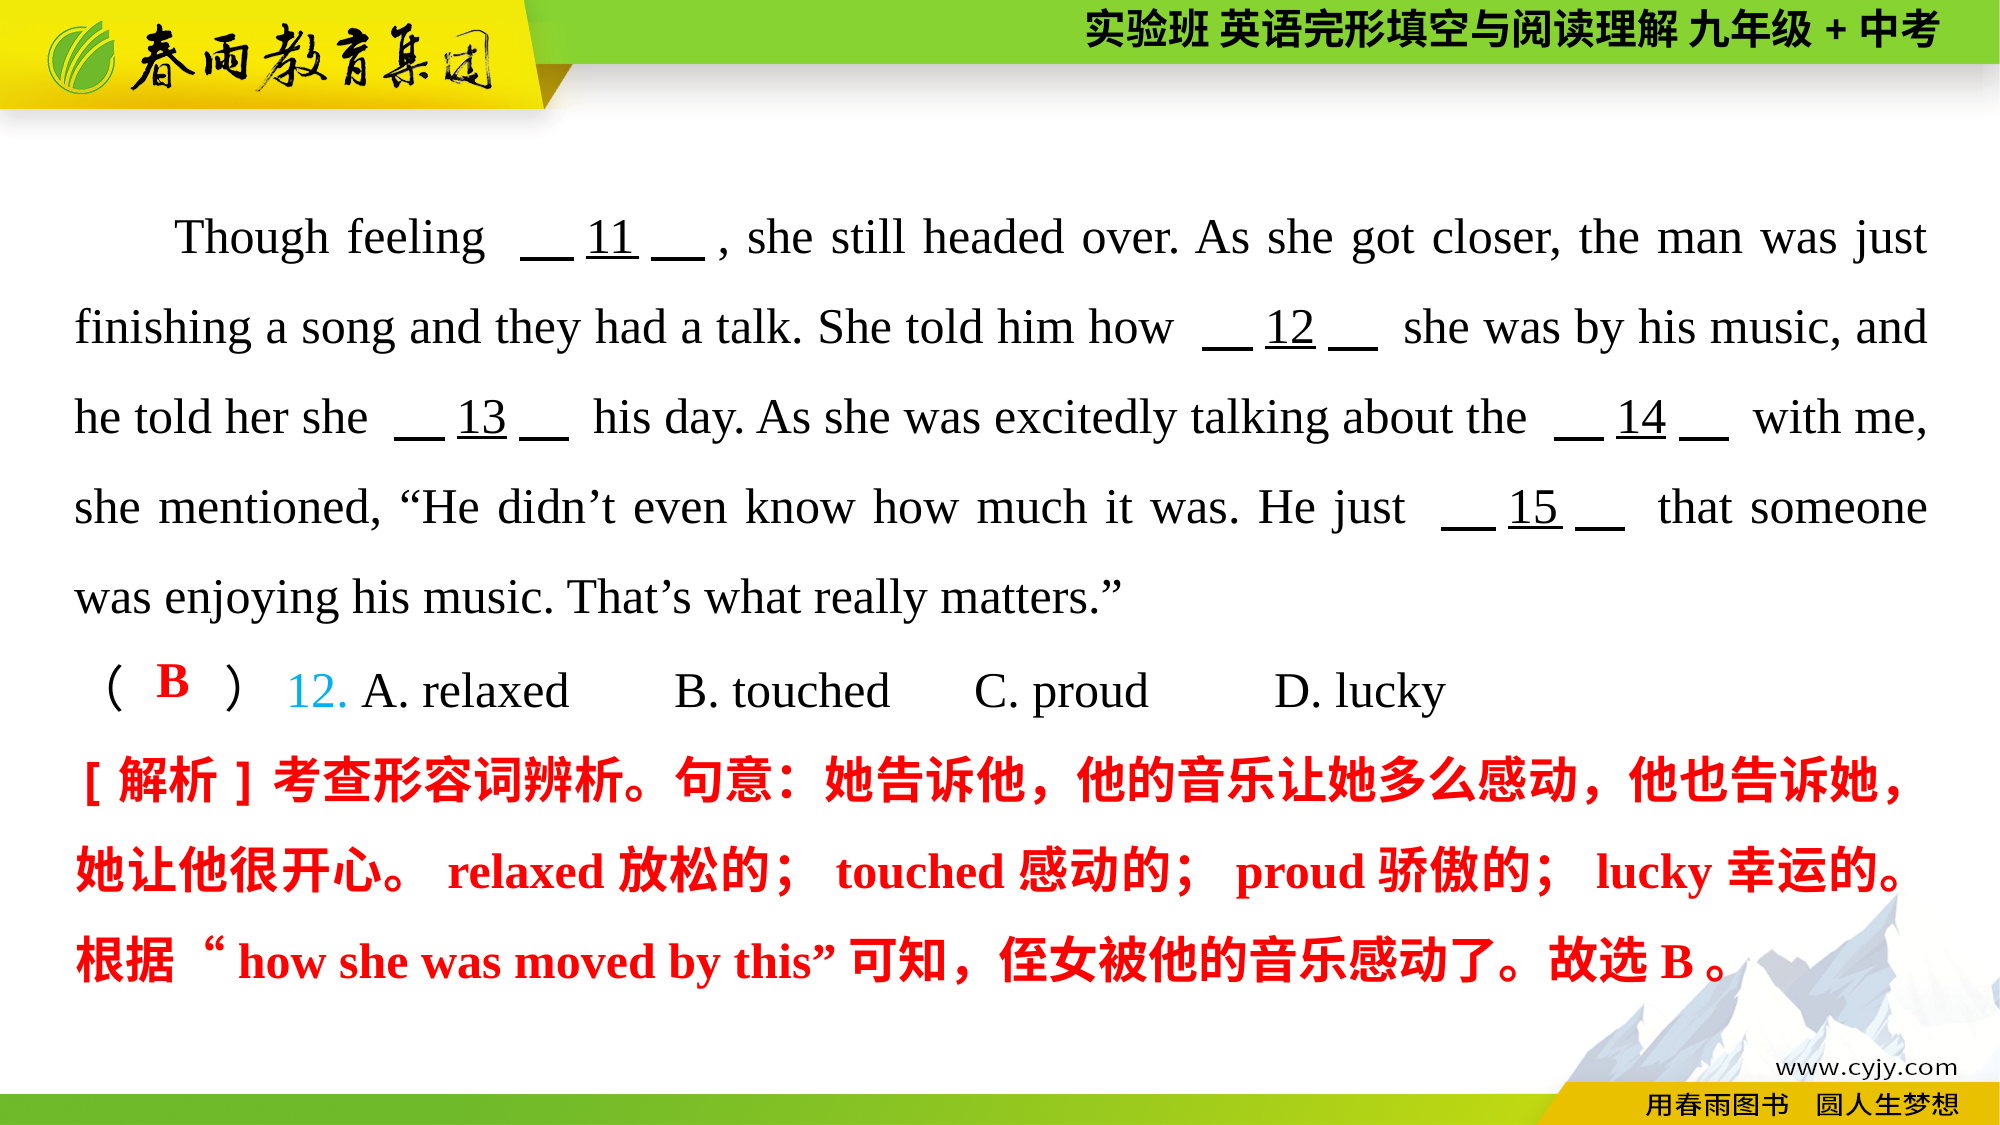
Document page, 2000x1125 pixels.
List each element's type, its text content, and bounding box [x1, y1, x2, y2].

text_box B [141, 640, 205, 716]
text_box [解析]考查形容词辨析。句意：她告诉他，他的音乐让她多么感动，他也告诉她，她让他很开心。relaxed放松的；touched感动的；proud骄傲的；lucky幸运的。根据“how she was moved by this”可知，侄女被他的音乐感动了。故选B。 [60, 711, 1945, 997]
picture [0, 0, 2000, 1125]
text_box （ ）12. A. relaxed B. touched C. proud D. lucky [59, 619, 1944, 725]
list Though feeling 11 , she still headed over. As she got closer, the man was just finishing a song and they had a talk. She told him how 12 she was by his music, and he told her she 13 his day. As she was excitedly talking about the 14 with me, she mentioned, “He didn’t even know how much it was. He just 15 that someone was enjoying his music. That’s what really matters.” [59, 165, 1944, 619]
